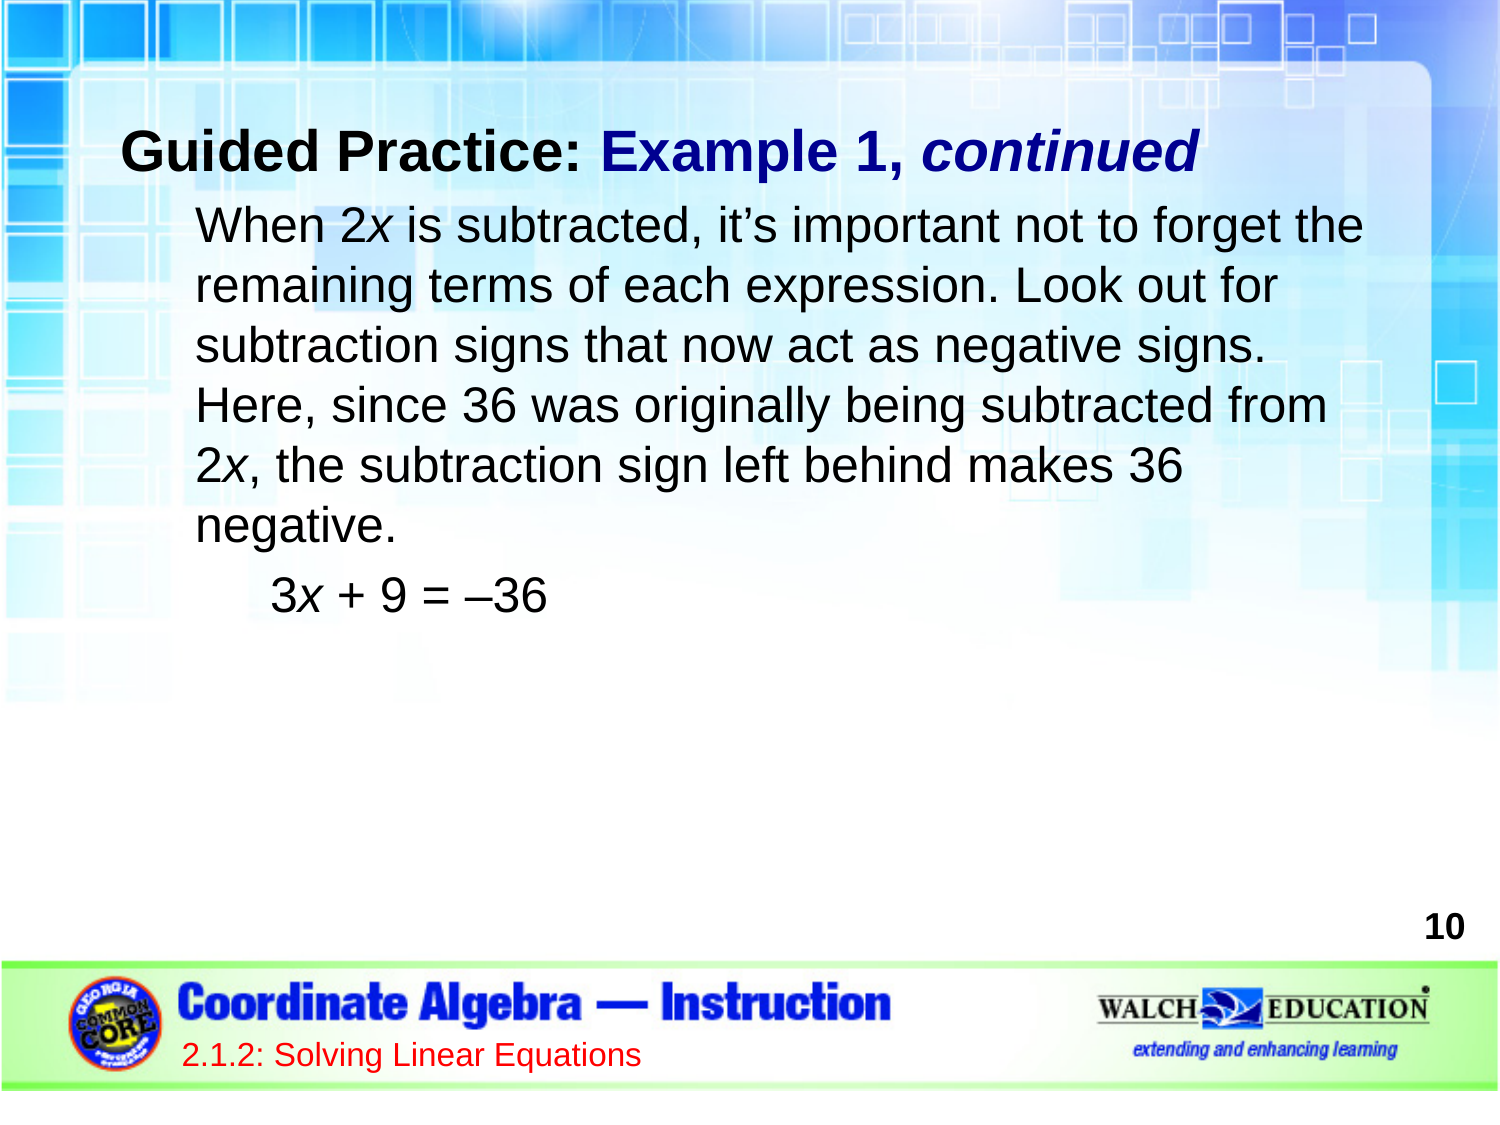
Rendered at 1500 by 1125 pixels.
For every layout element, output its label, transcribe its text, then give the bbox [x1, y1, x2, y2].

slide_number 10 [1361, 901, 1481, 949]
list 2.1.2: Solving Linear Equations [166, 1025, 1074, 1069]
picture [1, 0, 1500, 1091]
subtitle Guided Practice: Example 1, continued When 2x is subtracted, it’s important not to forget the remaining terms of each expression. Look out for subtraction signs that now act as negative signs. Here, since 36 was originally being subtracted from 2x, the subtraction sign left behind makes 36 negative. 3x + 9 = –36 [105, 105, 1394, 925]
